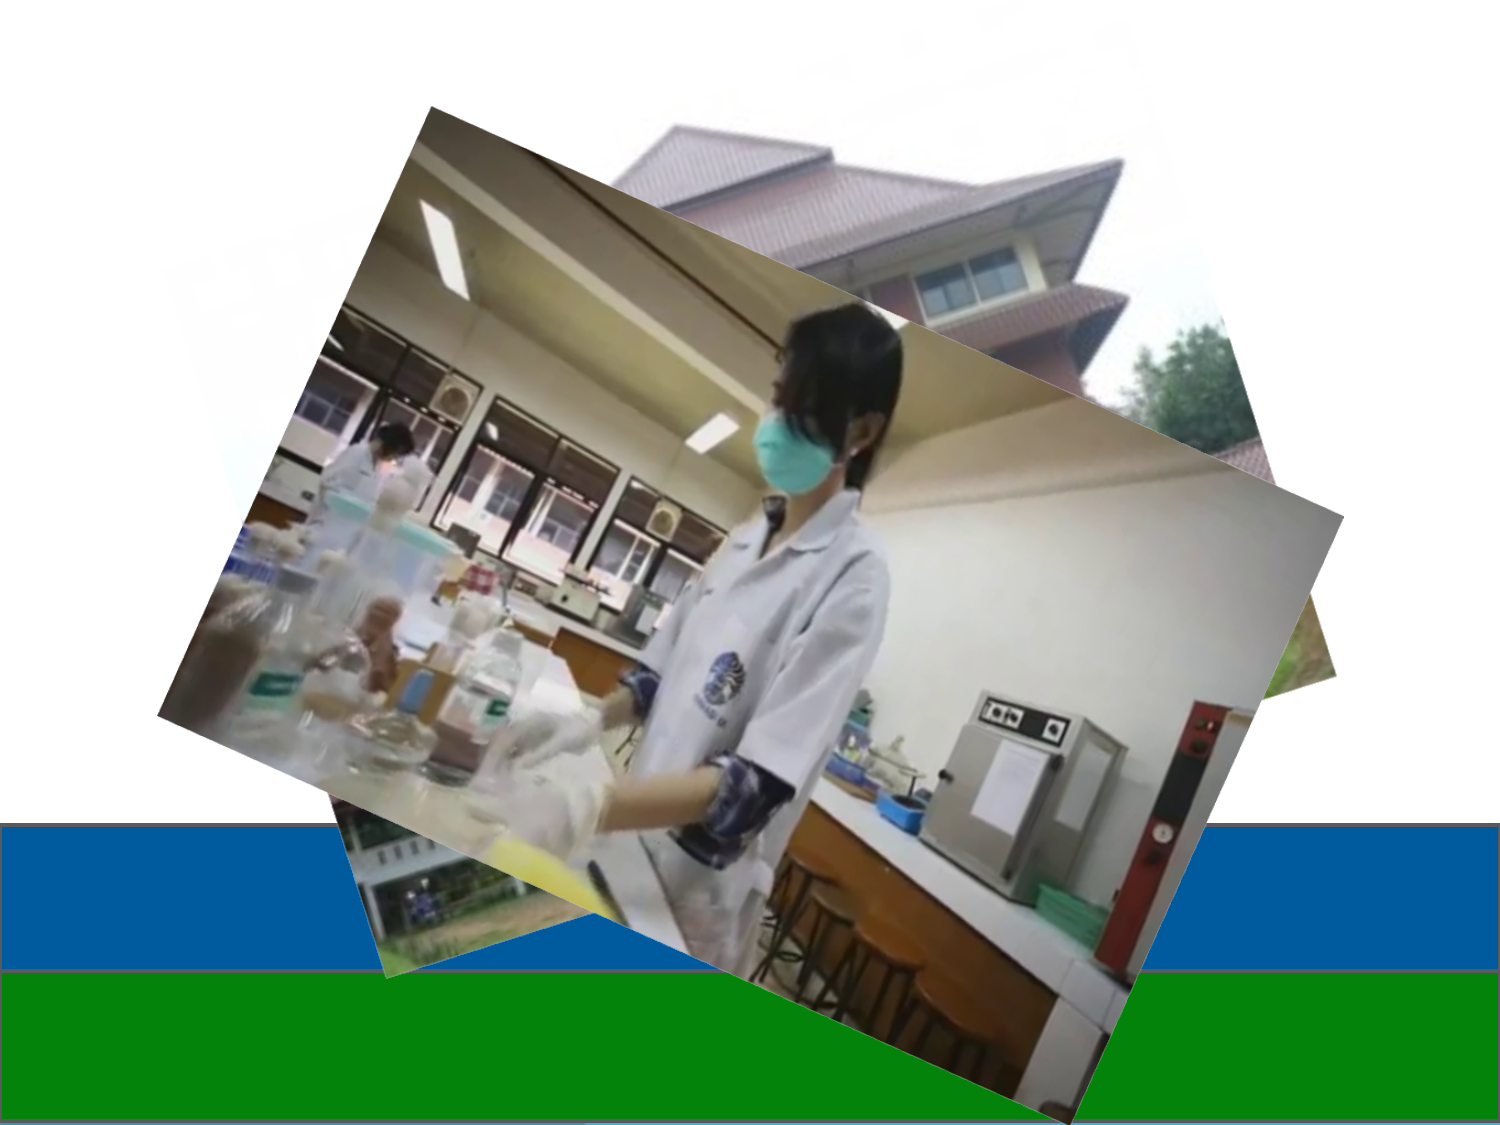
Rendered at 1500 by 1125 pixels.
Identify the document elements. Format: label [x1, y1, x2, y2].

text_box [1073, 969, 1500, 1123]
text_box [422, 959, 716, 969]
picture [158, 0, 1344, 1125]
text_box [0, 969, 1059, 1123]
text_box [0, 823, 382, 969]
text_box [1142, 823, 1500, 969]
